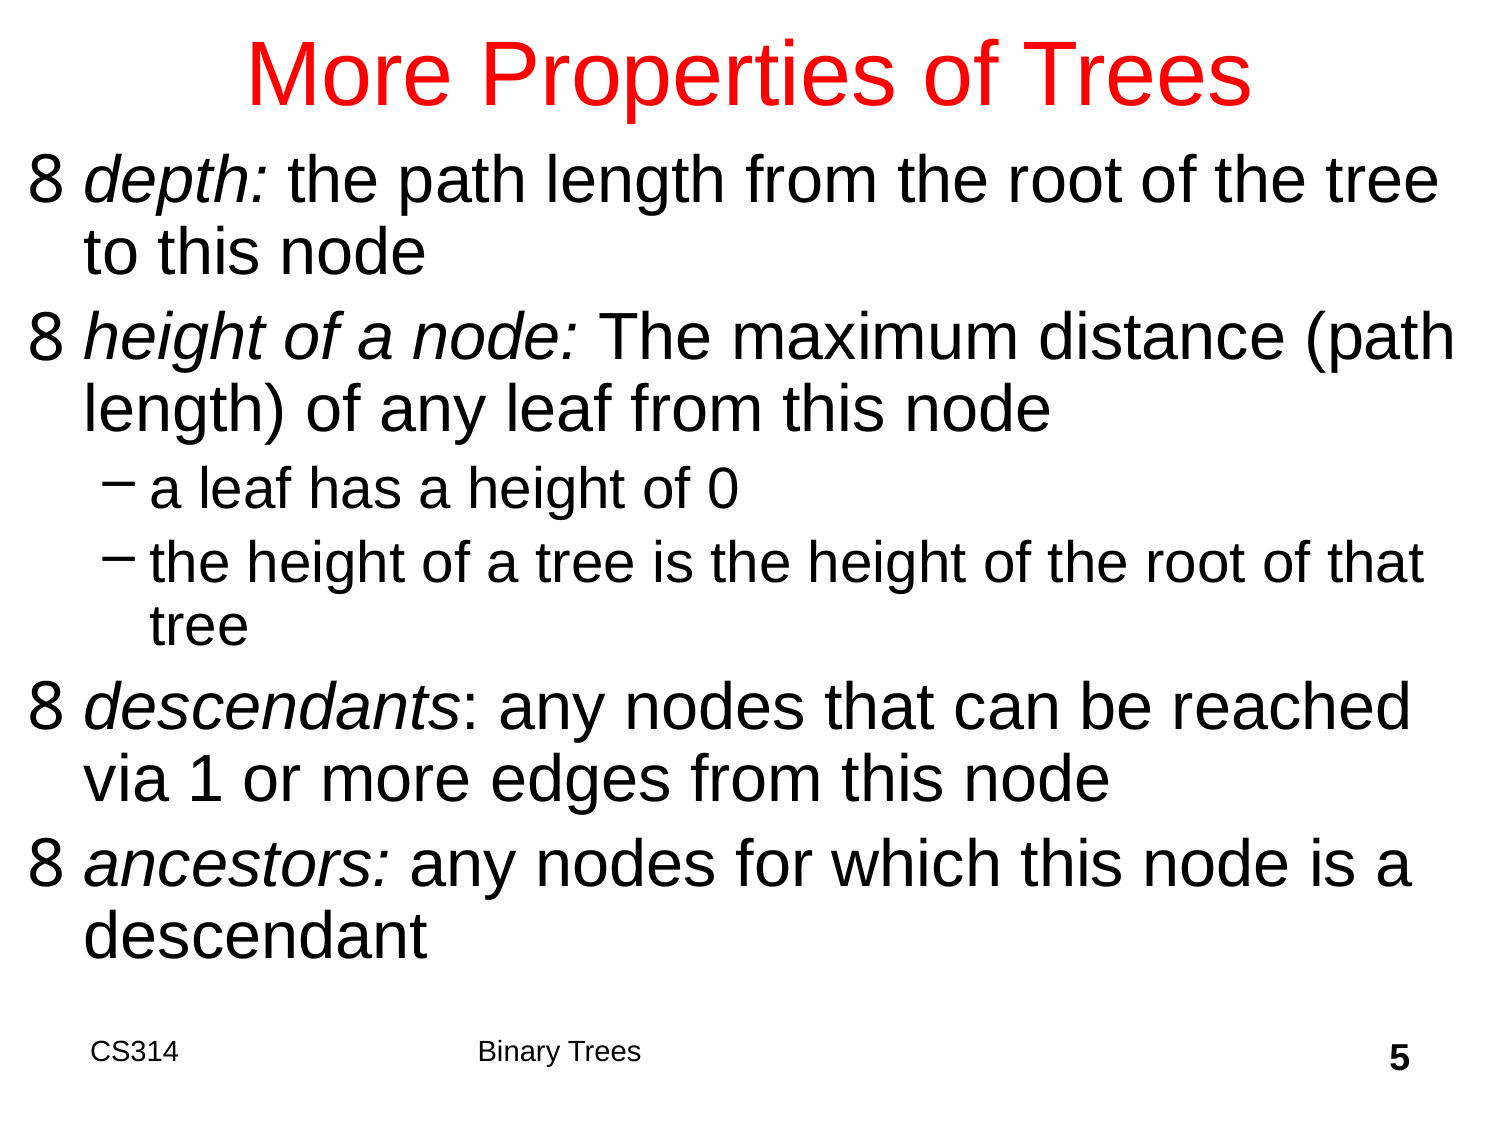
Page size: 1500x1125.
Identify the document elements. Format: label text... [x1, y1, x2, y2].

slide_number 5 [1112, 1038, 1426, 1101]
slide_number CS314 [74, 1024, 451, 1101]
footer Binary Trees [462, 1024, 1038, 1101]
title More Properties of Trees [112, 0, 1388, 137]
list depth: the path length from the root of the tree to this node height of a node: The maximum distance (path length) of any leaf from this node a leaf has a height of 0 the height of a tree is the height of the root of that tree descendants: any nodes that can be reached via 1 or more edges from this node ancestors: any nodes for which this node is a descendant [12, 137, 1475, 1038]
